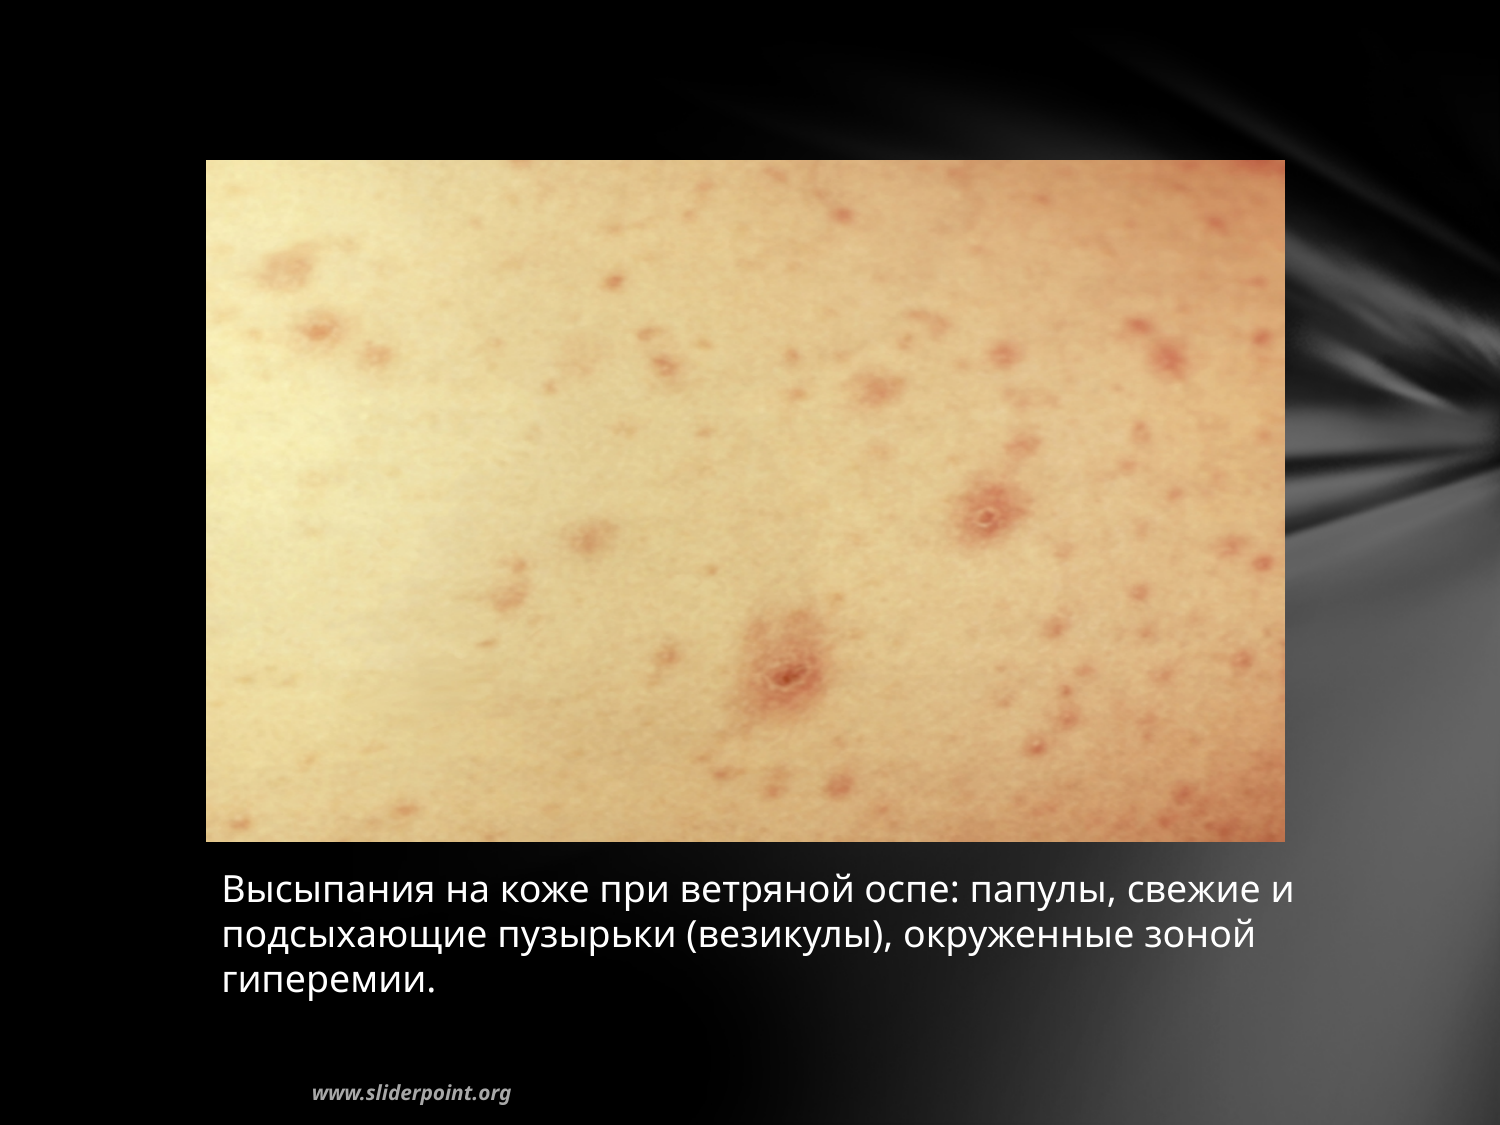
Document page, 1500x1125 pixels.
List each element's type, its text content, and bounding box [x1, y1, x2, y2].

text_box Высыпания на коже при ветряной оспе: папулы, свежие и подсыхающие пузырьки (везикулы), окруженные зоной гиперемии. [206, 857, 1365, 1008]
footer www.sliderpoint.org [296, 1073, 968, 1115]
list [206, 160, 1285, 842]
